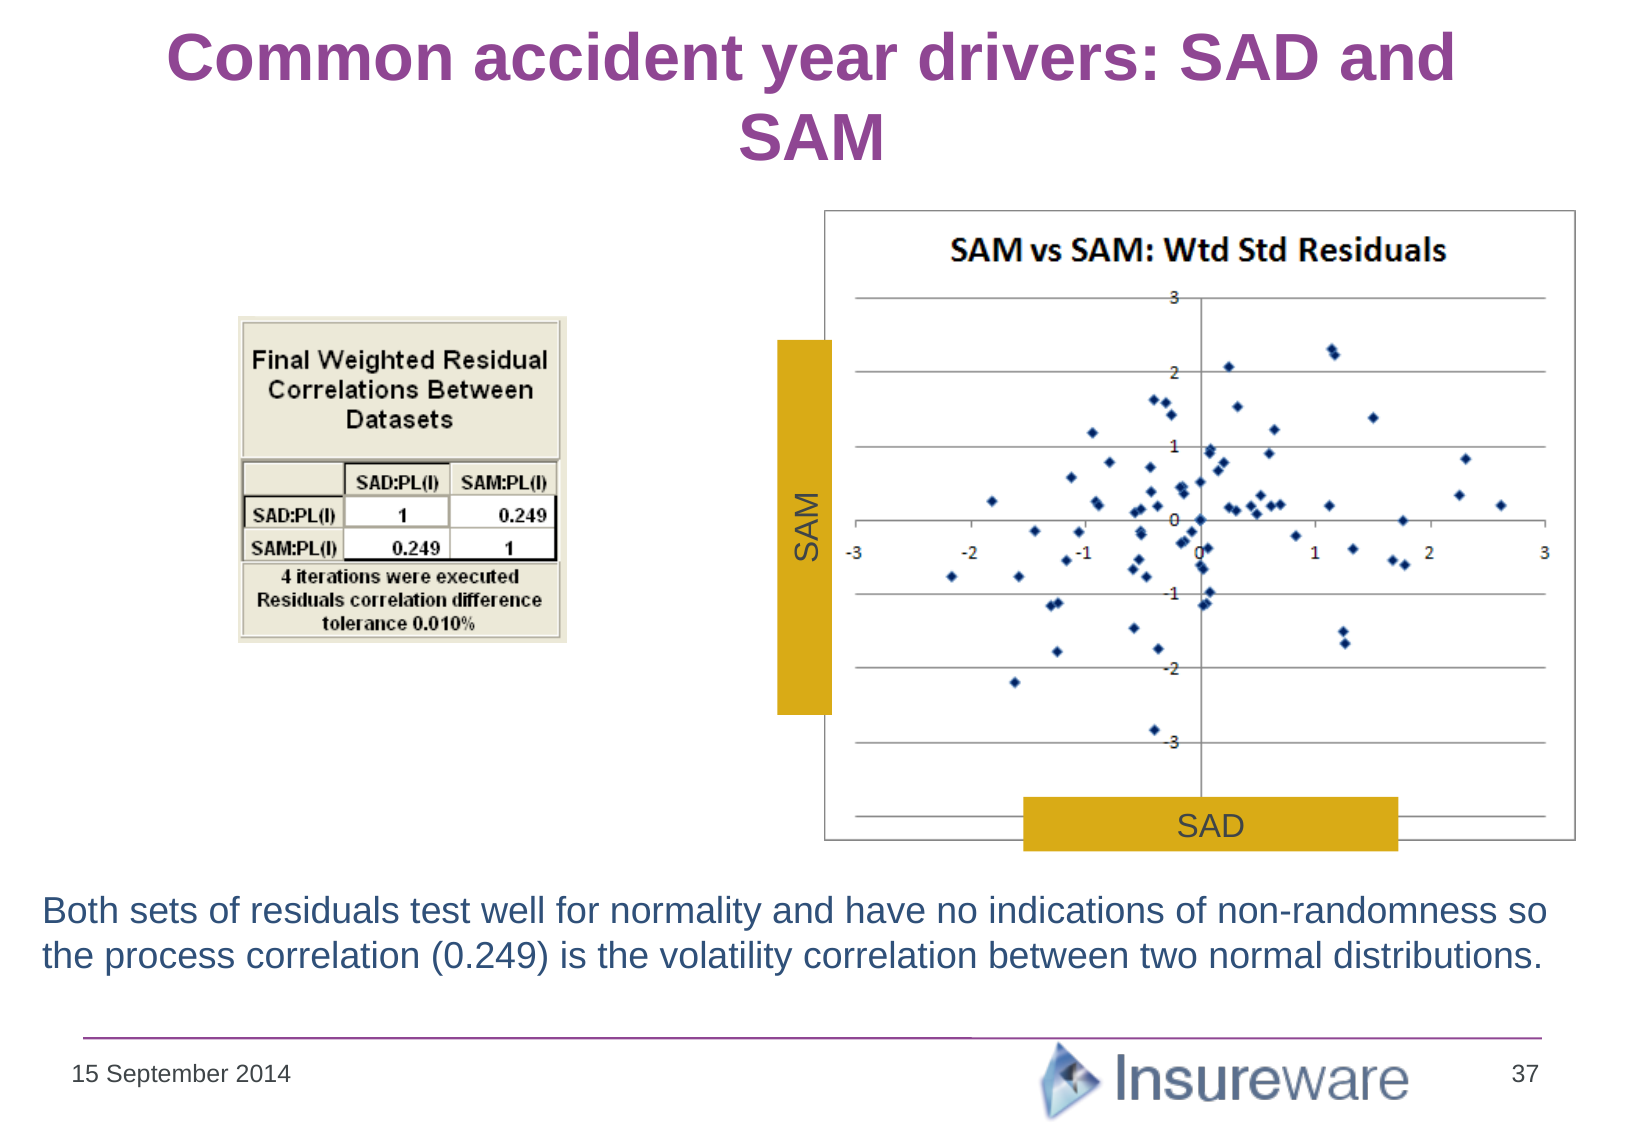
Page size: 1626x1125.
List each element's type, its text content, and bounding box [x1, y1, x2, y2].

picture [823, 210, 1576, 841]
picture [1036, 1039, 1416, 1125]
slide_number 37 [1439, 1050, 1555, 1106]
picture [237, 316, 567, 644]
text_box Both sets of residuals test well for normality and have no indications of non-randomness so the process correlation (0.249) is the volatility correlation between two normal distributions. [27, 878, 1625, 984]
title Common accident year drivers: SAD and SAM [75, 0, 1550, 188]
text_box SAM [777, 339, 818, 715]
